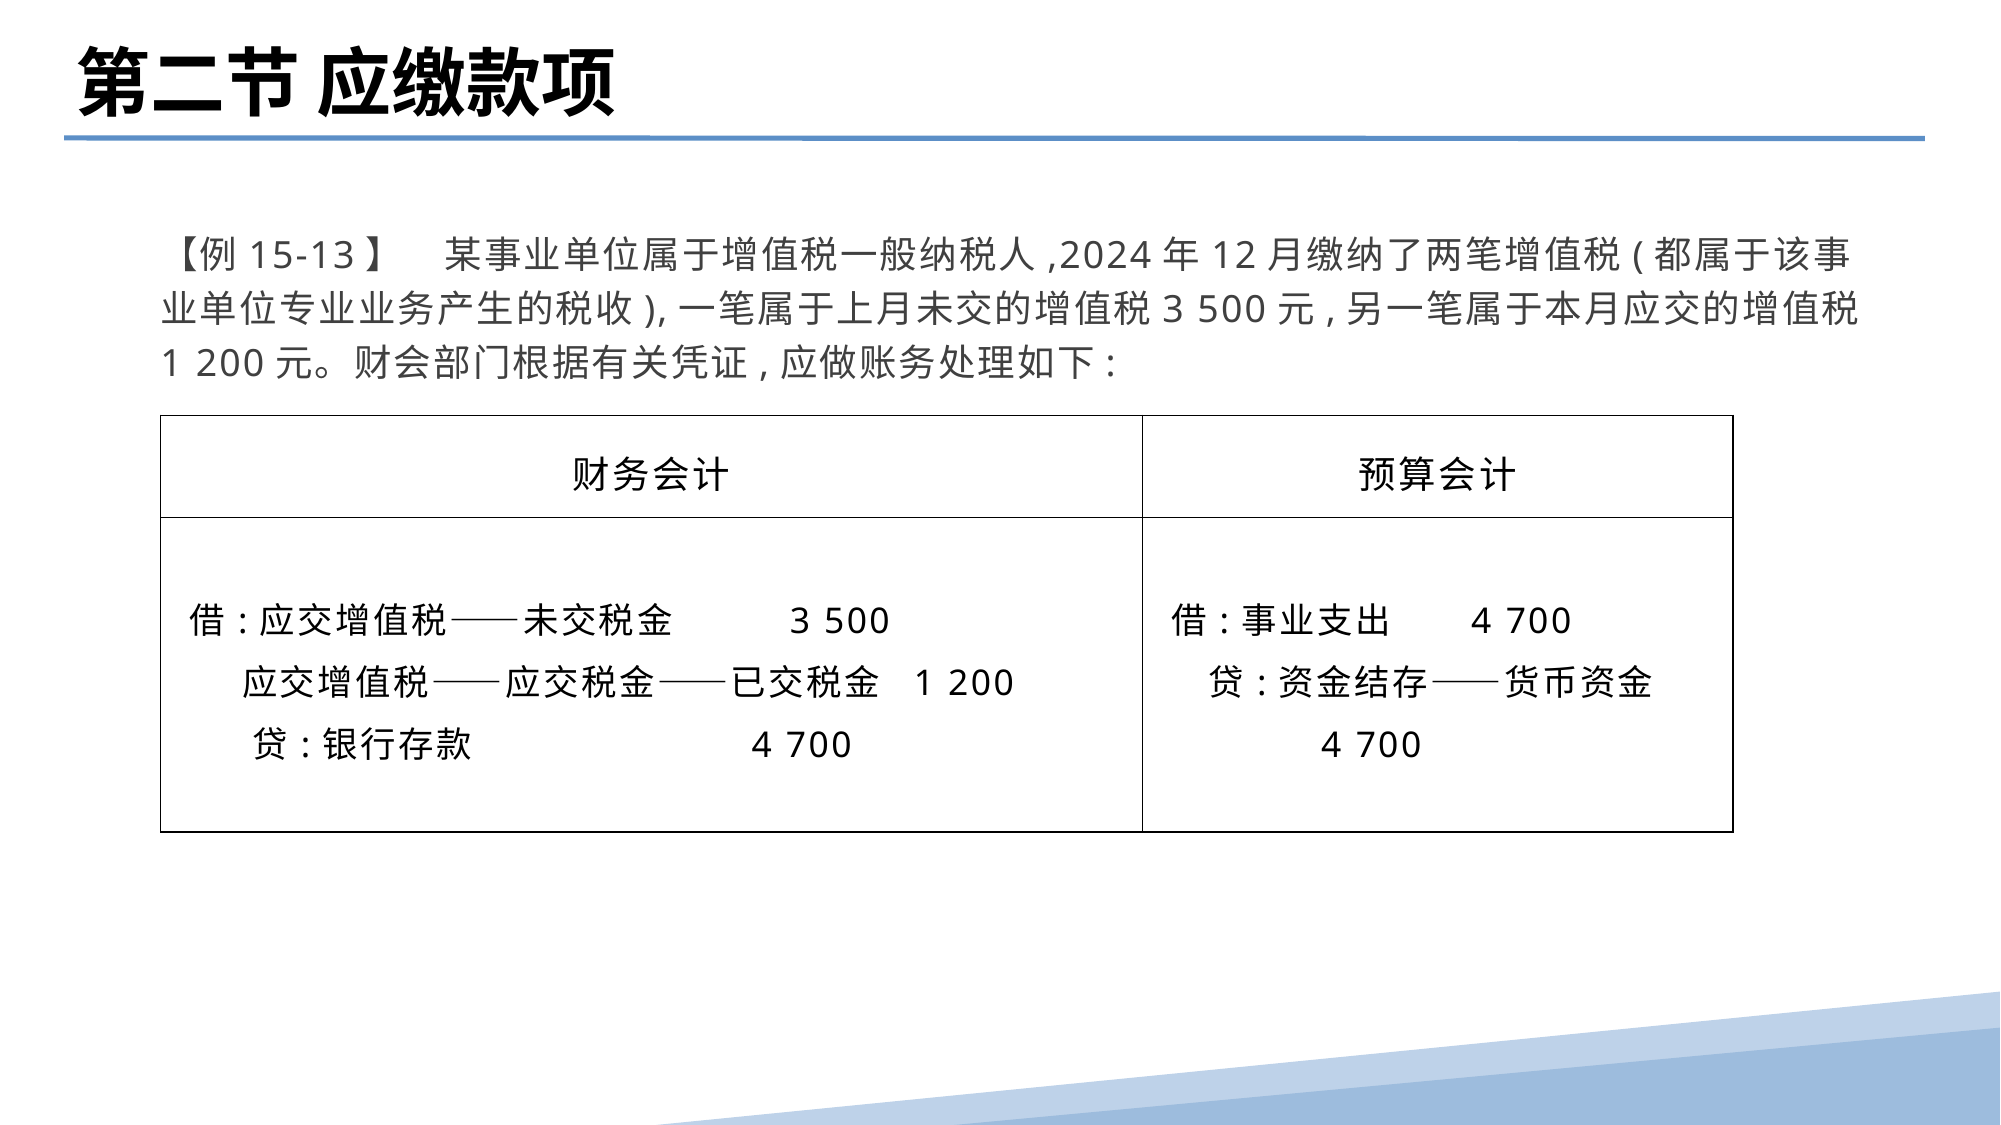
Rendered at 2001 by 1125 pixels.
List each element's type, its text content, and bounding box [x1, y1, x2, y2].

text_box 第二节 应缴款项 [75, 24, 1925, 125]
table_cell 借:事业支出 4 700 贷:资金结存——货币资金 4 700 [1143, 518, 1732, 831]
table_header 预算会计 [1143, 416, 1732, 517]
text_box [656, 991, 2000, 1125]
table_header 财务会计 [161, 416, 1142, 517]
table_cell 借:应交增值税——未交税金 3 500 应交增值税——应交税金——已交税金 1 200 贷:银行存款 4 700 [161, 518, 1142, 831]
text_box 【例15-13】 某事业单位属于增值税一般纳税人,2024年12月缴纳了两笔增值税(都属于该事业单位专业业务产生的税收),一笔属于上月未交的增值税3 500元,另一笔属于本月应交的增值税1 200元。财会部门根据有关凭证,应做账务处理如下: [149, 190, 1878, 416]
